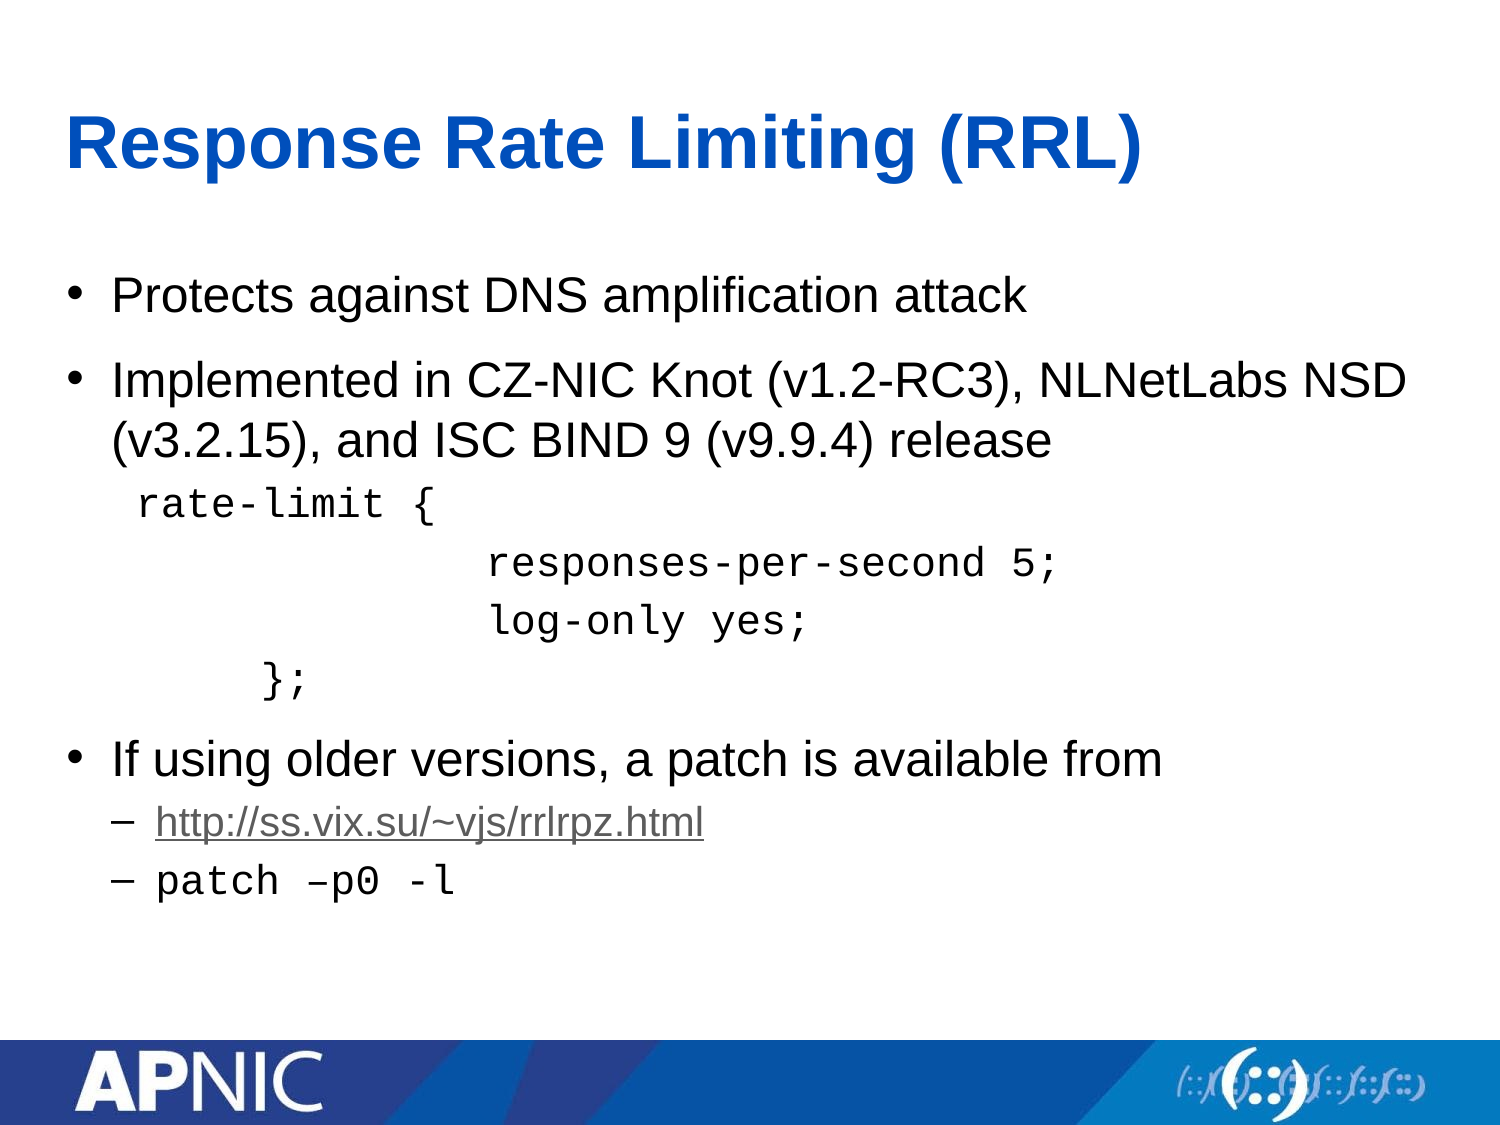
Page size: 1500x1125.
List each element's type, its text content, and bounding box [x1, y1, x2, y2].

picture [0, 1040, 1500, 1125]
list Protects against DNS amplification attack Implemented in CZ-NIC Knot (v1.2-RC3), NLNetLabs NSD (v3.2.15), and ISC BIND 9 (v9.9.4) release rate-limit { responses-per-second 5; log-only yes; }; If using older versions, a patch is available from http://ss.vix.su/~vjs/rrlrpz.html patch –p0 -l [66, 262, 1437, 1012]
title Response Rate Limiting (RRL) [64, 45, 1436, 233]
